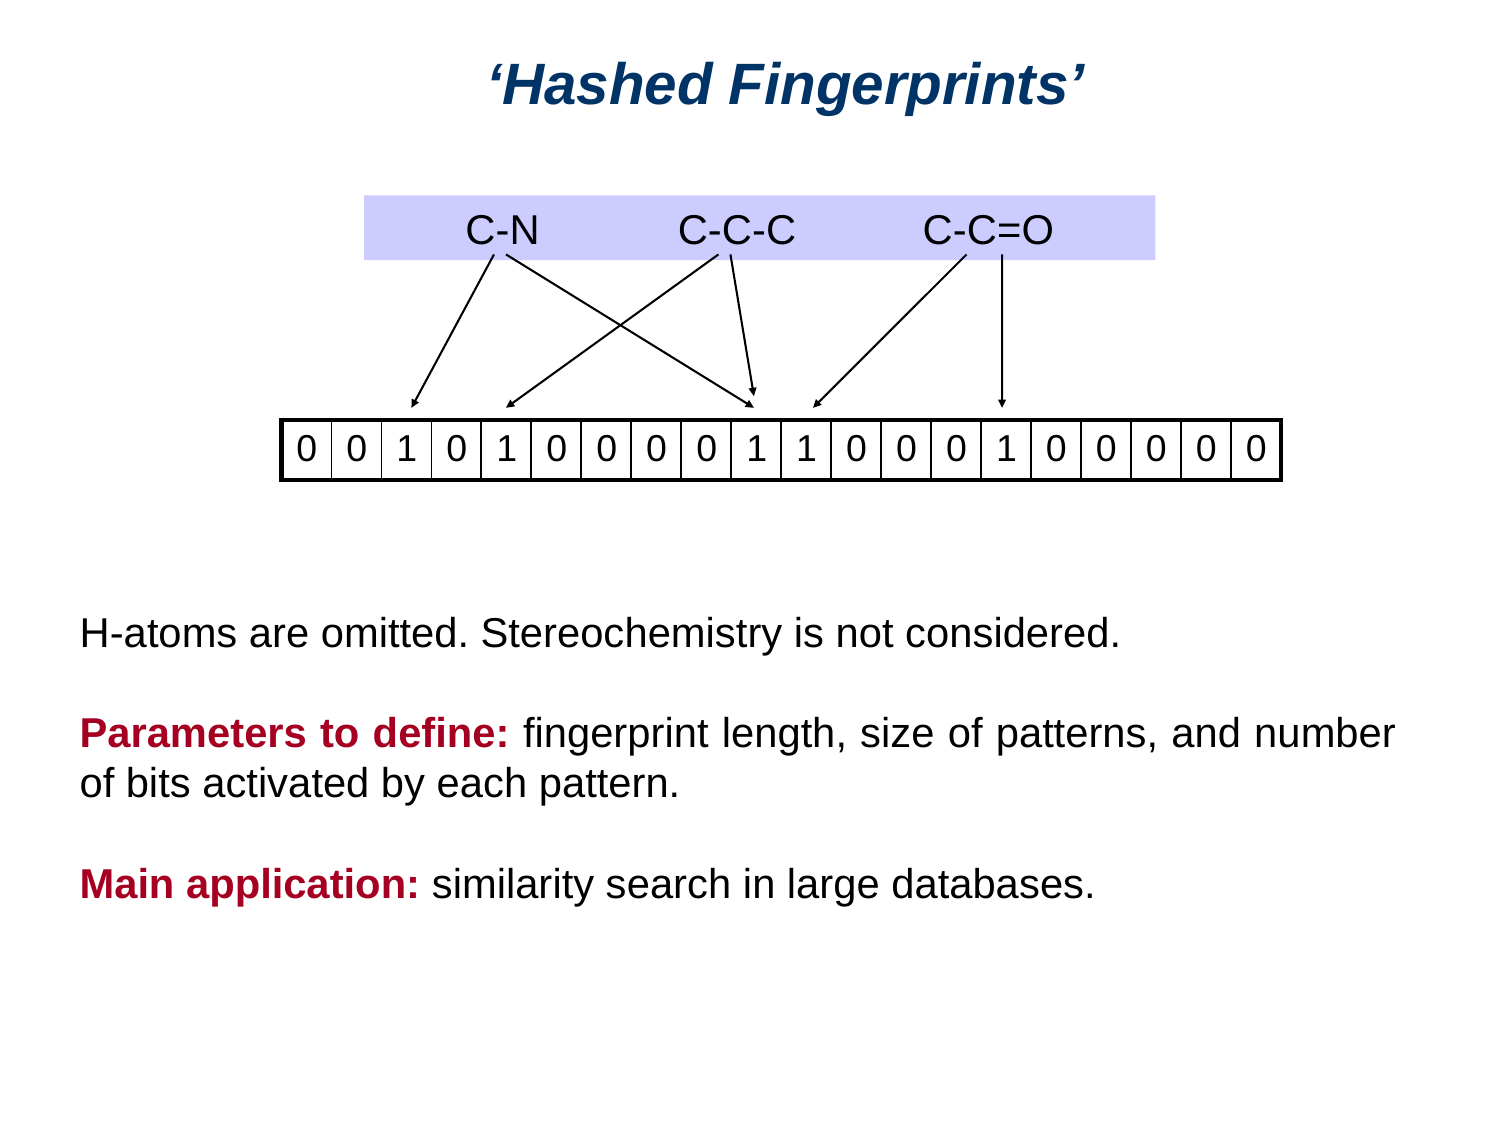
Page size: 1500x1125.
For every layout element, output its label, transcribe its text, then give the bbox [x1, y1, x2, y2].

table_header 0 [832, 422, 880, 478]
text_box [505, 254, 719, 408]
text_box C-N C-C-C C-C=O [364, 195, 1156, 261]
table_header 0 [932, 422, 980, 478]
table_header 1 [482, 422, 530, 478]
table_header 0 [632, 422, 680, 478]
text_box [411, 254, 495, 408]
table_header 0 [682, 422, 730, 478]
table_header 0 [1132, 422, 1180, 478]
table_header 1 [382, 422, 431, 478]
text_box [813, 254, 967, 408]
table_header 0 [1182, 422, 1230, 478]
table_header 0 [882, 422, 930, 478]
text_box [997, 254, 1007, 408]
table_header 0 [432, 422, 480, 478]
table_header 0 [1082, 422, 1130, 478]
table_header 1 [782, 422, 830, 478]
text_box ‘Hashed Fingerprints’ [112, 47, 1459, 126]
table_header 1 [732, 422, 780, 478]
table_header 1 [982, 422, 1030, 478]
text_box H-atoms are omitted. Stereochemistry is not considered. Parameters to define: fingerprint length, size of patterns, and number of bits activated by each pattern. Main application: similarity search in large databases. [64, 598, 1412, 914]
table_header 0 [582, 422, 630, 478]
table_header 0 [284, 422, 331, 478]
text_box [621, 325, 754, 408]
table_header 0 [1232, 422, 1279, 478]
table_header 0 [332, 422, 381, 478]
table_header 0 [532, 422, 580, 478]
table_header 0 [1032, 422, 1080, 478]
text_box [730, 254, 757, 397]
